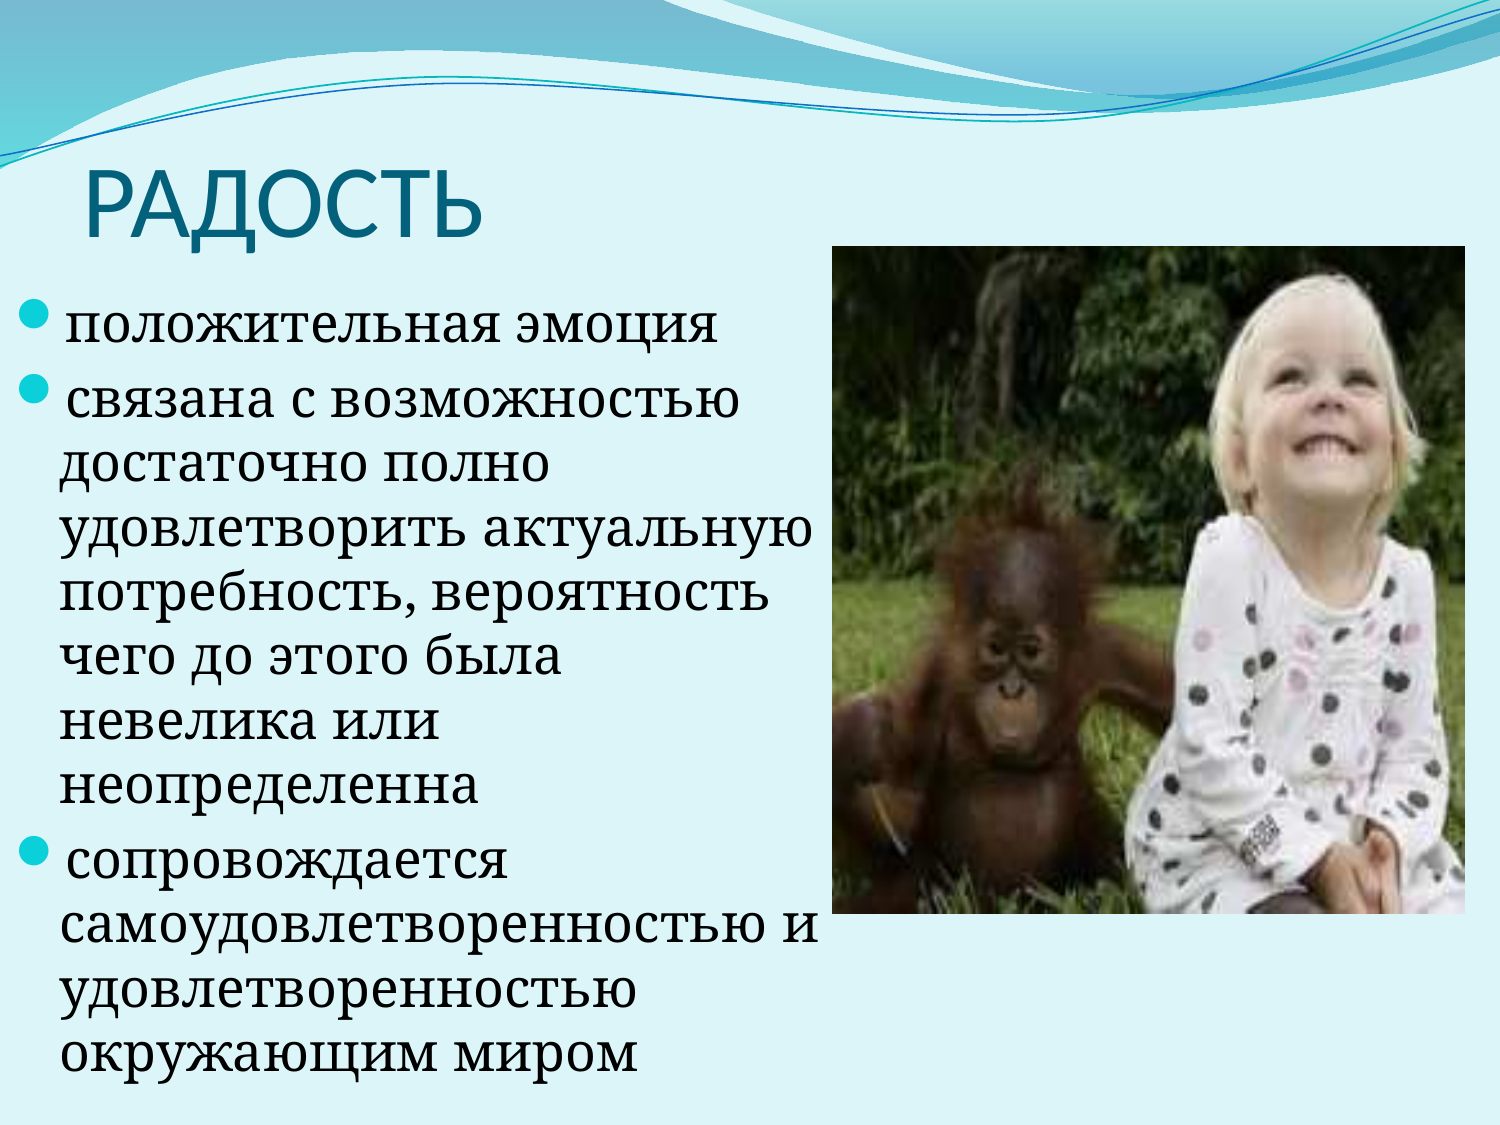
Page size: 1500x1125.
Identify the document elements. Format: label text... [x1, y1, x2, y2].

list положительная эмоция связана с возможностью достаточно полно удовлетворить актуальную потребность, вероятность чего до этого была невелика или неопределенна сопровождается самоудовлетворенностью и удовлетворенностью окружающим миром [0, 281, 844, 1090]
title РАДОСТЬ [82, 70, 1432, 258]
picture [831, 245, 1466, 915]
